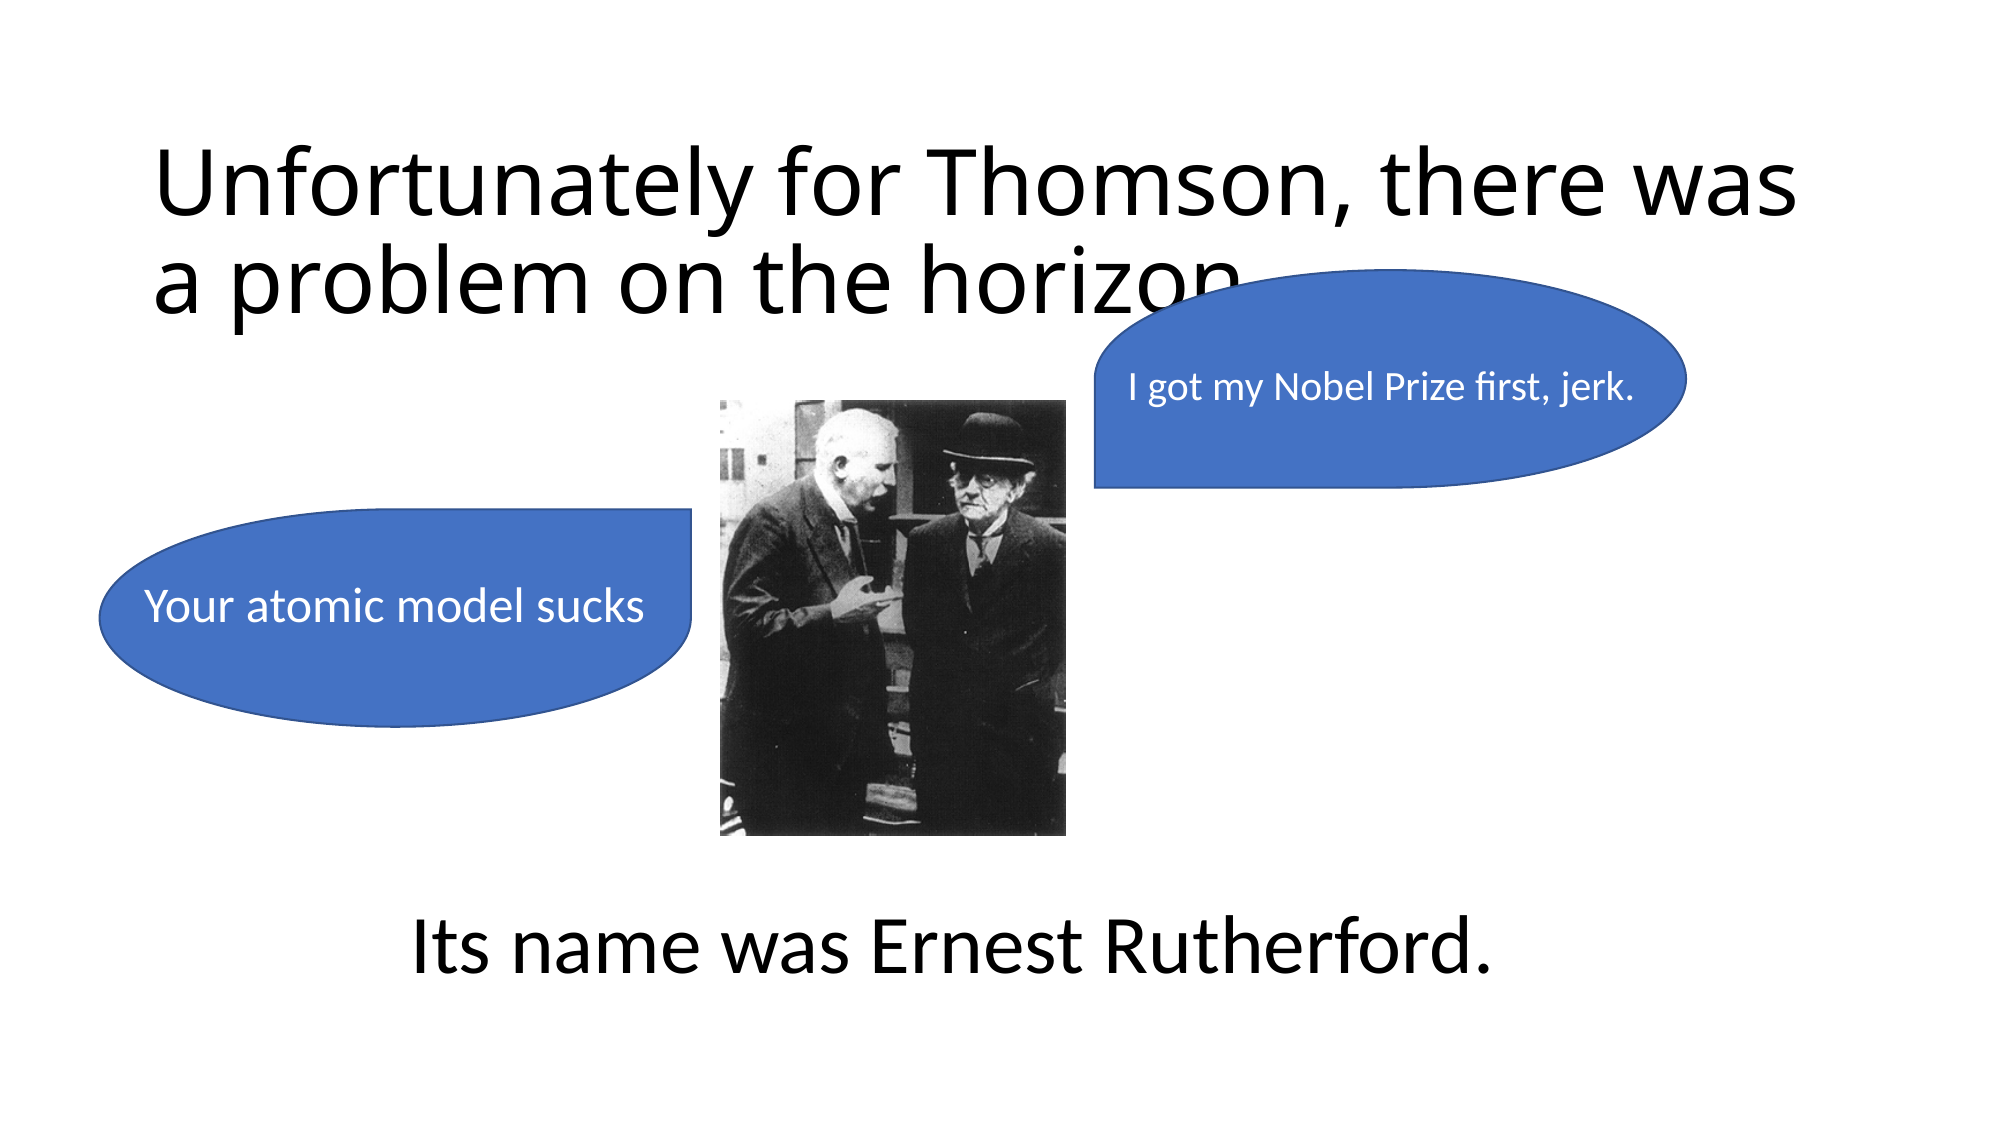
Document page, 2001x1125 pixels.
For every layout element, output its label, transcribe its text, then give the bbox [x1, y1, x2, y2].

text_box Your atomic model sucks [129, 564, 661, 640]
text_box [98, 508, 692, 728]
text_box [1093, 269, 1688, 489]
text_box I got my Nobel Prize first, jerk. [1113, 351, 1668, 417]
picture [720, 400, 1066, 836]
title Unfortunately for Thomson, there was a problem on the horizon. [137, 126, 1863, 344]
text_box Its name was Ernest Rutherford. [395, 882, 1977, 998]
